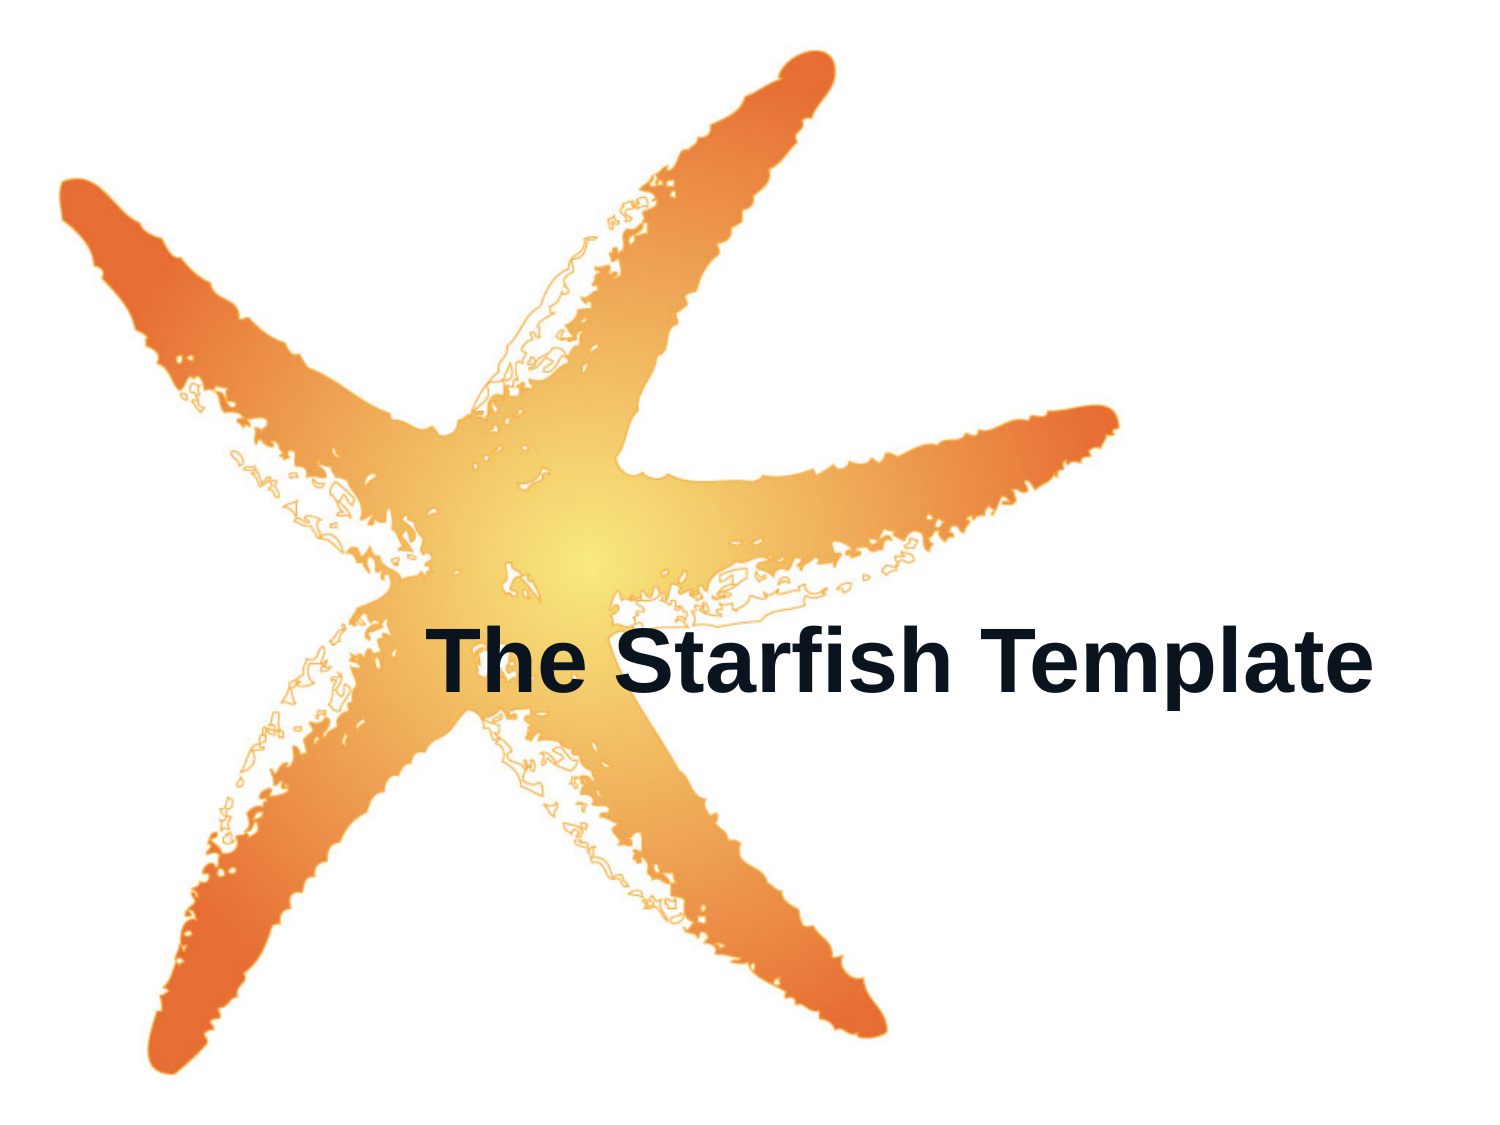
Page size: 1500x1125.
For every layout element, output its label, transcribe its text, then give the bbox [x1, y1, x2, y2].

picture [0, 0, 1500, 1125]
title The Starfish Template [351, 562, 1451, 750]
